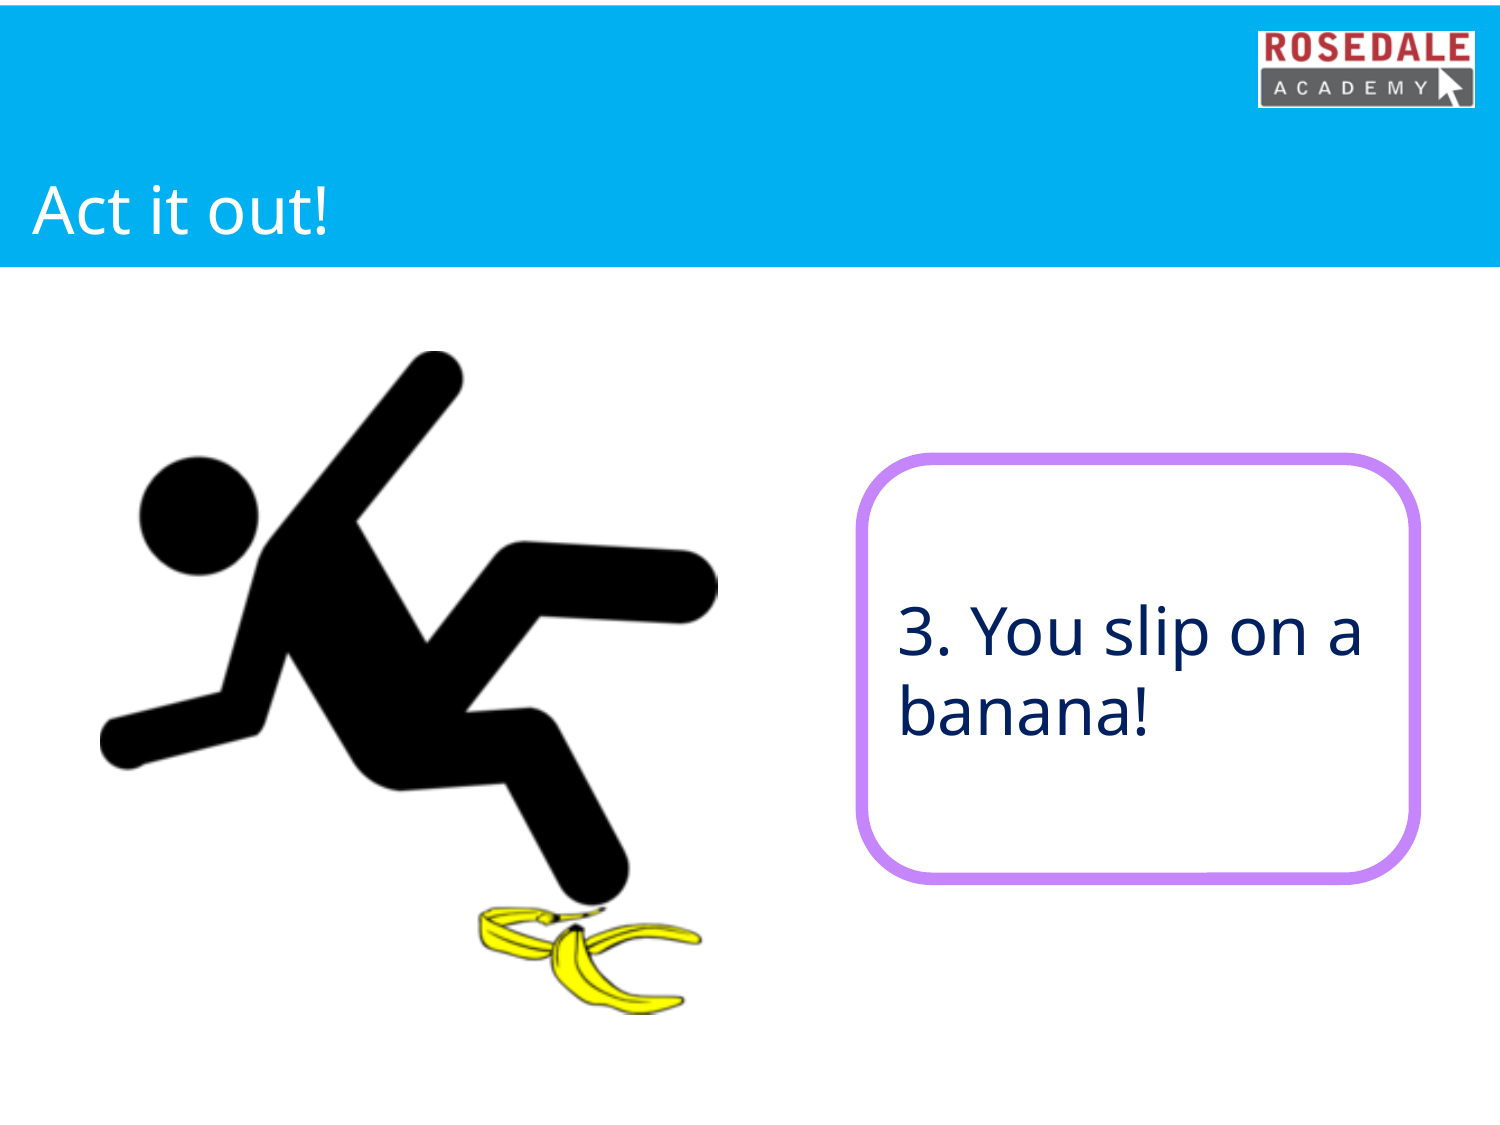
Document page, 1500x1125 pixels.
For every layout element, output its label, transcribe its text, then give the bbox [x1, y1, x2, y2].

text_box Act it out! [17, 160, 1500, 256]
text_box [0, 4, 1500, 268]
picture [1259, 32, 1474, 107]
picture [100, 351, 718, 1015]
text_box 3. You slip on a banana! [860, 457, 1416, 880]
